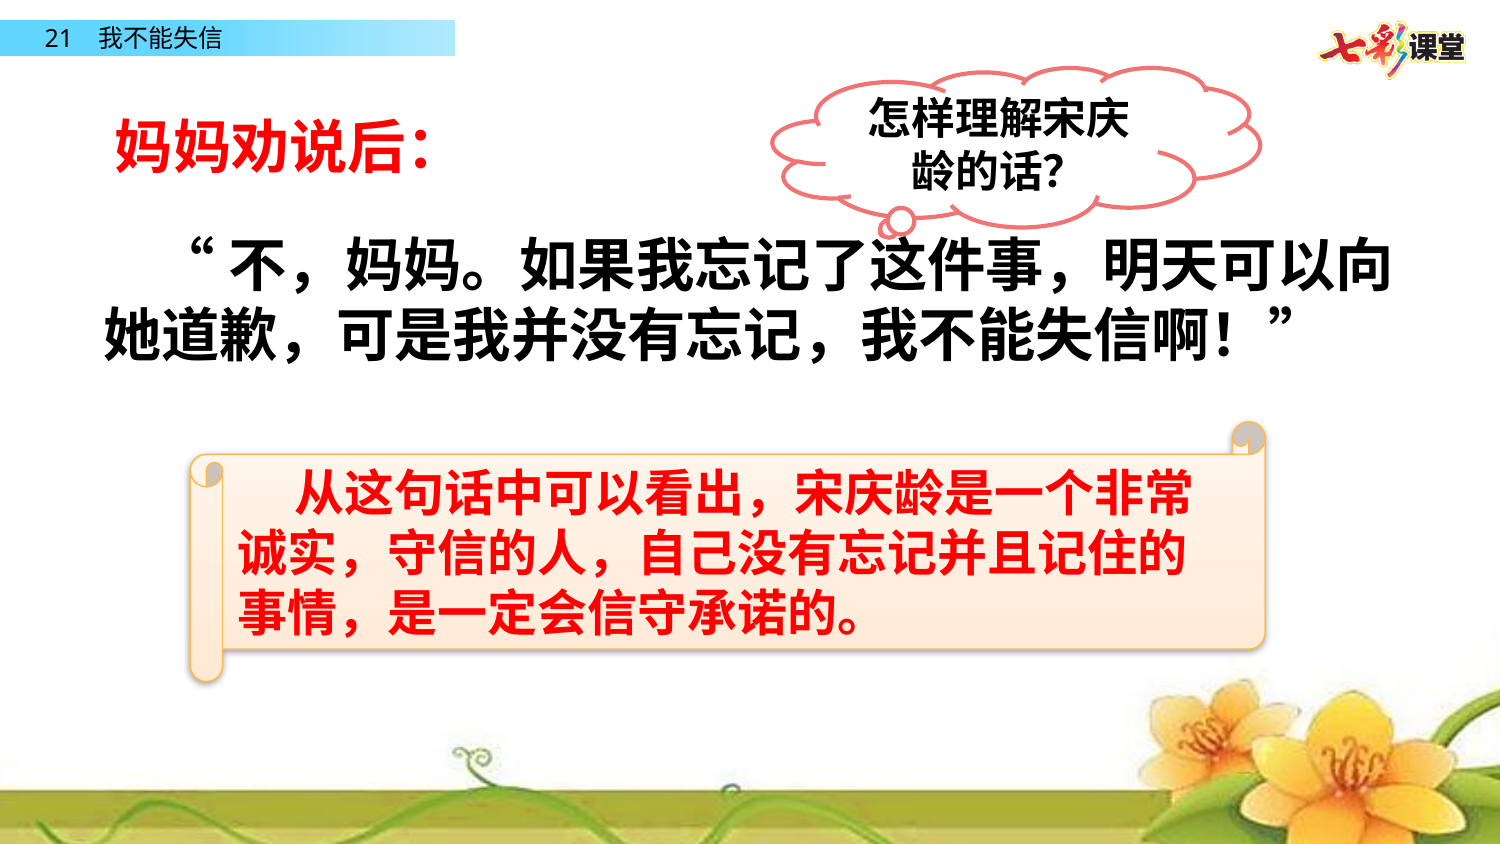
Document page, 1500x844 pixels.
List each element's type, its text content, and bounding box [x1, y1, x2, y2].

picture [0, 626, 1500, 844]
picture [1316, 20, 1468, 80]
text_box 妈妈劝说后： [100, 102, 432, 188]
text_box 怎样理解宋庆龄的话？ [770, 65, 1263, 240]
text_box 从这句话中可以看出，宋庆龄是一个非常诚实，守信的人，自己没有忘记并且记住的事情，是一定会信守承诺的。 [189, 421, 1266, 683]
text_box “不，妈妈。如果我忘记了这件事，明天可以向她道歉，可是我并没有忘记，我不能失信啊！” [88, 220, 1424, 376]
